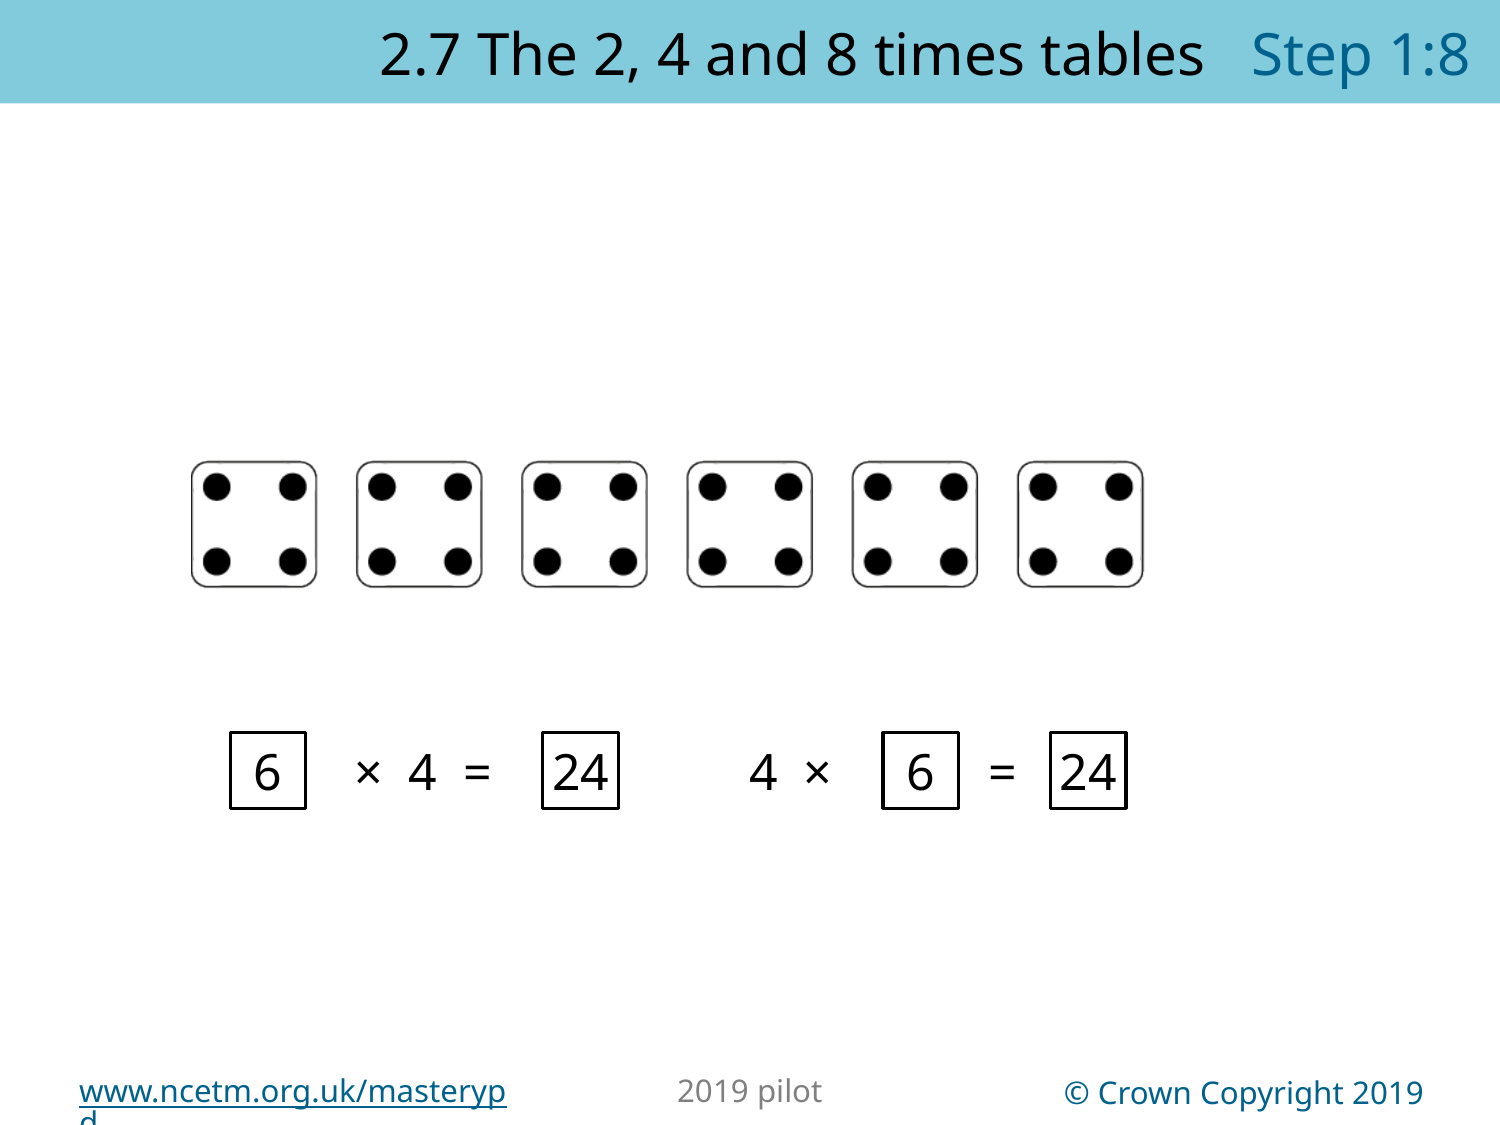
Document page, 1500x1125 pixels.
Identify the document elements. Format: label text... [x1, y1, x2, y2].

text_box [230, 732, 306, 809]
text_box [882, 732, 959, 809]
list 2.7 The 2, 4 and 8 times tables Step 1:8 [0, 0, 1500, 104]
picture [191, 352, 1310, 676]
text_box 24 [1044, 732, 1132, 808]
text_box = [973, 732, 1033, 808]
text_box 24 [537, 732, 625, 808]
text_box 4 × [734, 732, 874, 808]
text_box × 4 = [339, 732, 507, 808]
